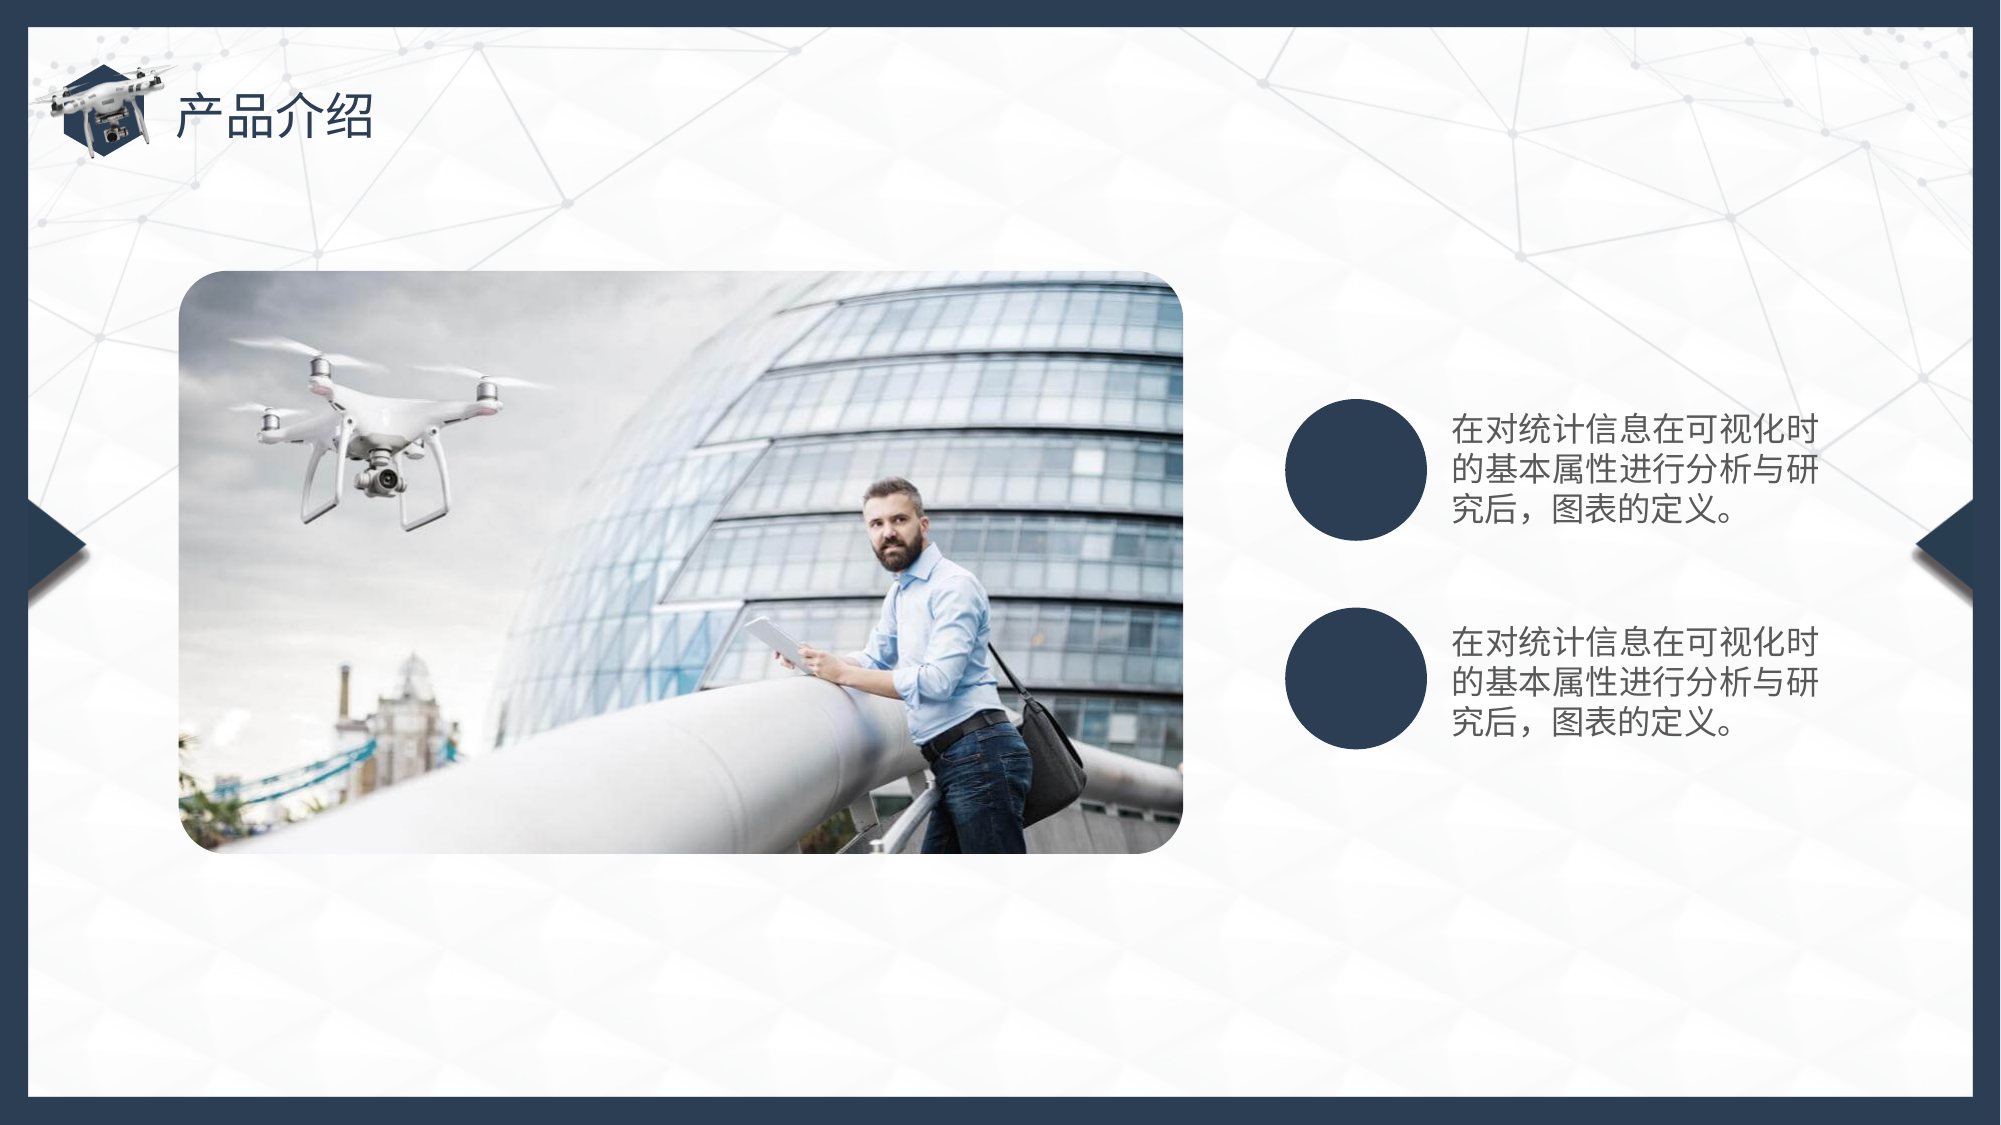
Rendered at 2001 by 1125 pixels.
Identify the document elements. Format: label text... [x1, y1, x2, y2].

text_box 在对统计信息在可视化时的基本属性进行分析与研究后，图表的定义。 [1436, 613, 1835, 749]
text_box 在对统计信息在可视化时的基本属性进行分析与研究后，图表的定义。 [1436, 400, 1835, 536]
text_box [177, 269, 1185, 856]
text_box [1284, 398, 1428, 542]
text_box [1284, 606, 1428, 751]
text_box 产品介绍 [179, 77, 442, 153]
picture [0, 0, 2001, 1125]
